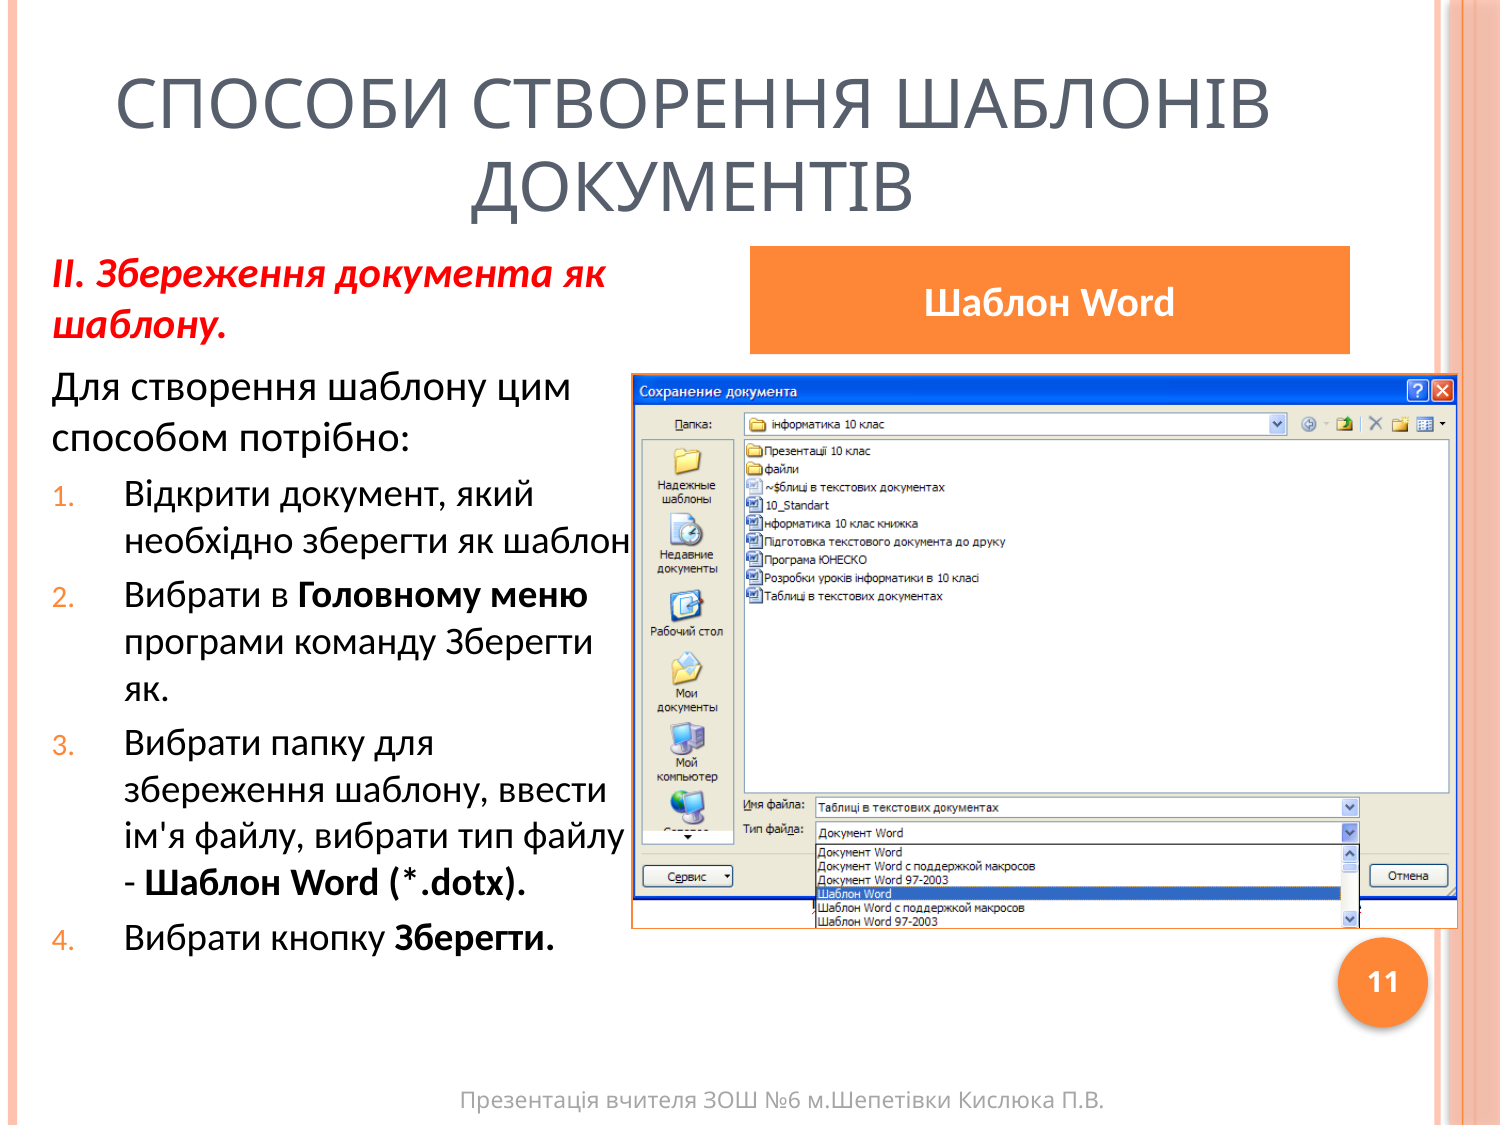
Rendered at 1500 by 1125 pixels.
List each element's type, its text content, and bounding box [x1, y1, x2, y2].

list Шаблон Word [750, 246, 1350, 355]
text_box Презентація вчителя ЗОШ №6 м.Шепетівки Кислюка П.В. [339, 1078, 1225, 1125]
list ІІ. Збереження документа як шаблону. Для створення шаблону цим способом потрібно: Відкрити документ, який необхідно зберегти як шаблон. Вибрати в Головному меню програми команду Зберегти як. Вибрати папку для збереження шаблону, ввести ім'я файлу, вибрати тип файлу - Шаблон Word (*.dotx). Вибрати кнопку Зберегти. [23, 236, 657, 1008]
title Способи створення шаблонів документів [75, 44, 1313, 233]
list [632, 374, 1458, 929]
slide_number 11 [1333, 940, 1434, 1027]
